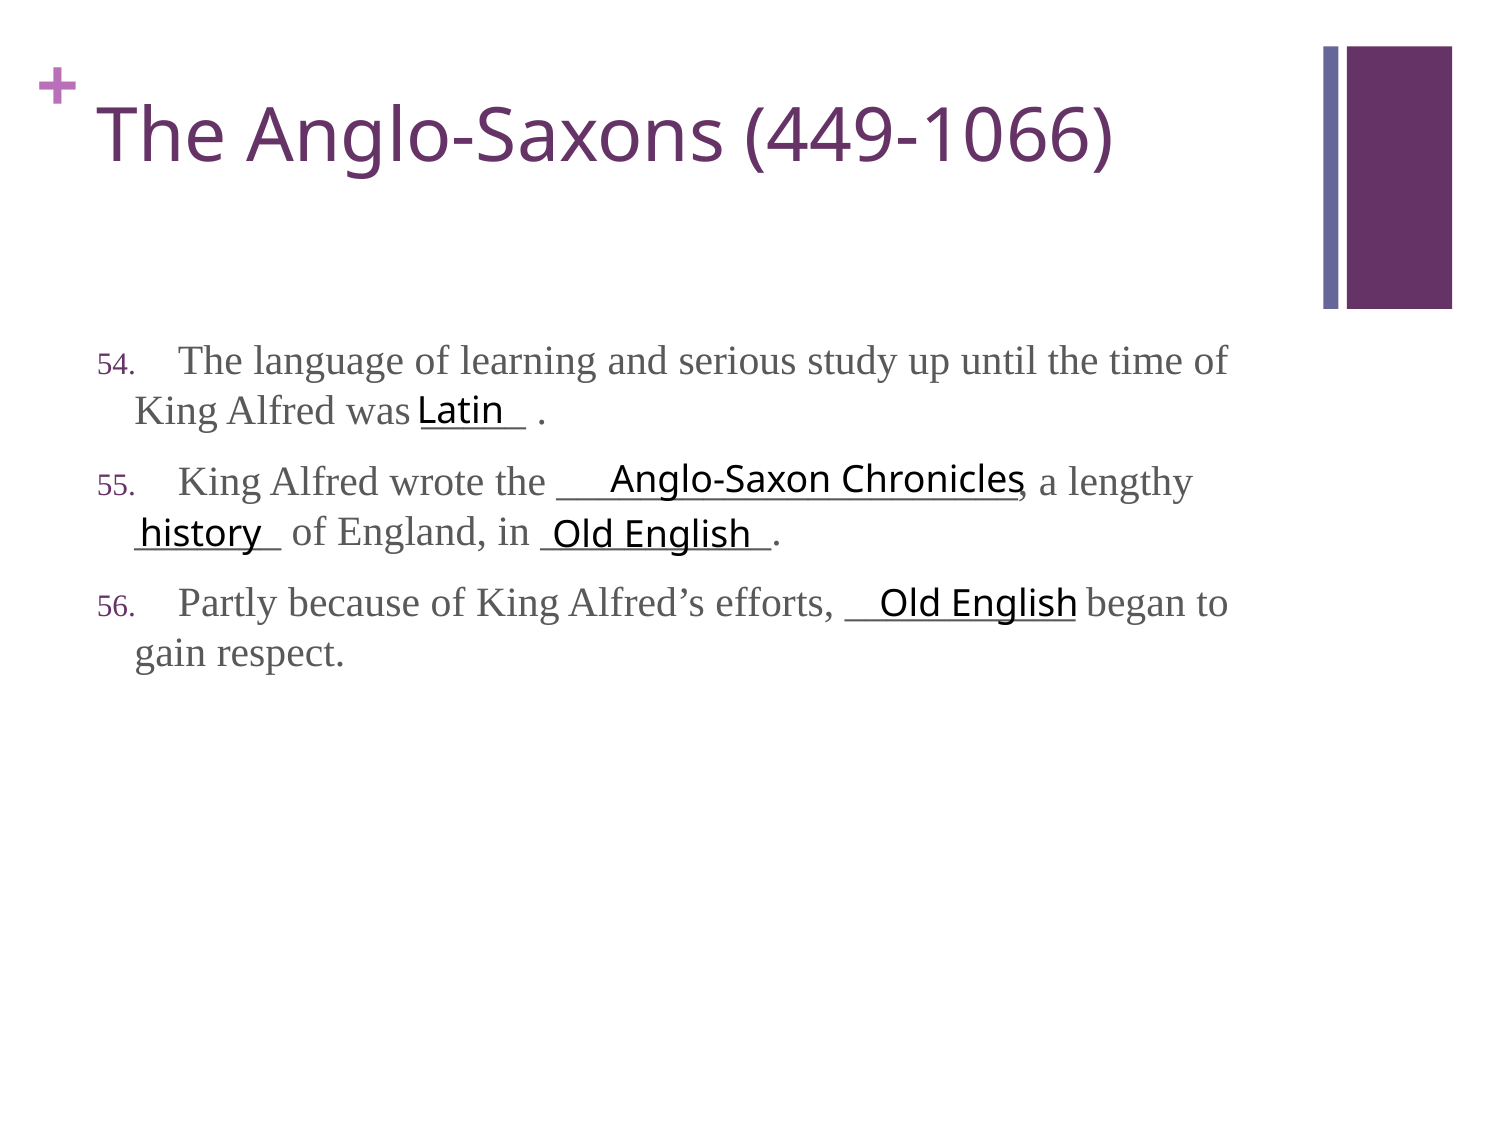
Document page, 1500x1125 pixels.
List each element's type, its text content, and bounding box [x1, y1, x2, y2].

text_box Old English [537, 502, 796, 562]
title The Anglo-Saxons (449-1066) [81, 79, 1322, 263]
text_box Old English [864, 571, 1100, 631]
list The language of learning and serious study up until the time of King Alfred was _____ . King Alfred wrote the ______________________, a lengthy _______ of England, in ___________. Partly because of King Alfred’s efforts, ___________ began to gain respect. [81, 324, 1322, 1005]
text_box history [125, 502, 290, 562]
text_box Anglo-Saxon Chronicles [595, 447, 1105, 508]
text_box Latin [402, 379, 532, 439]
